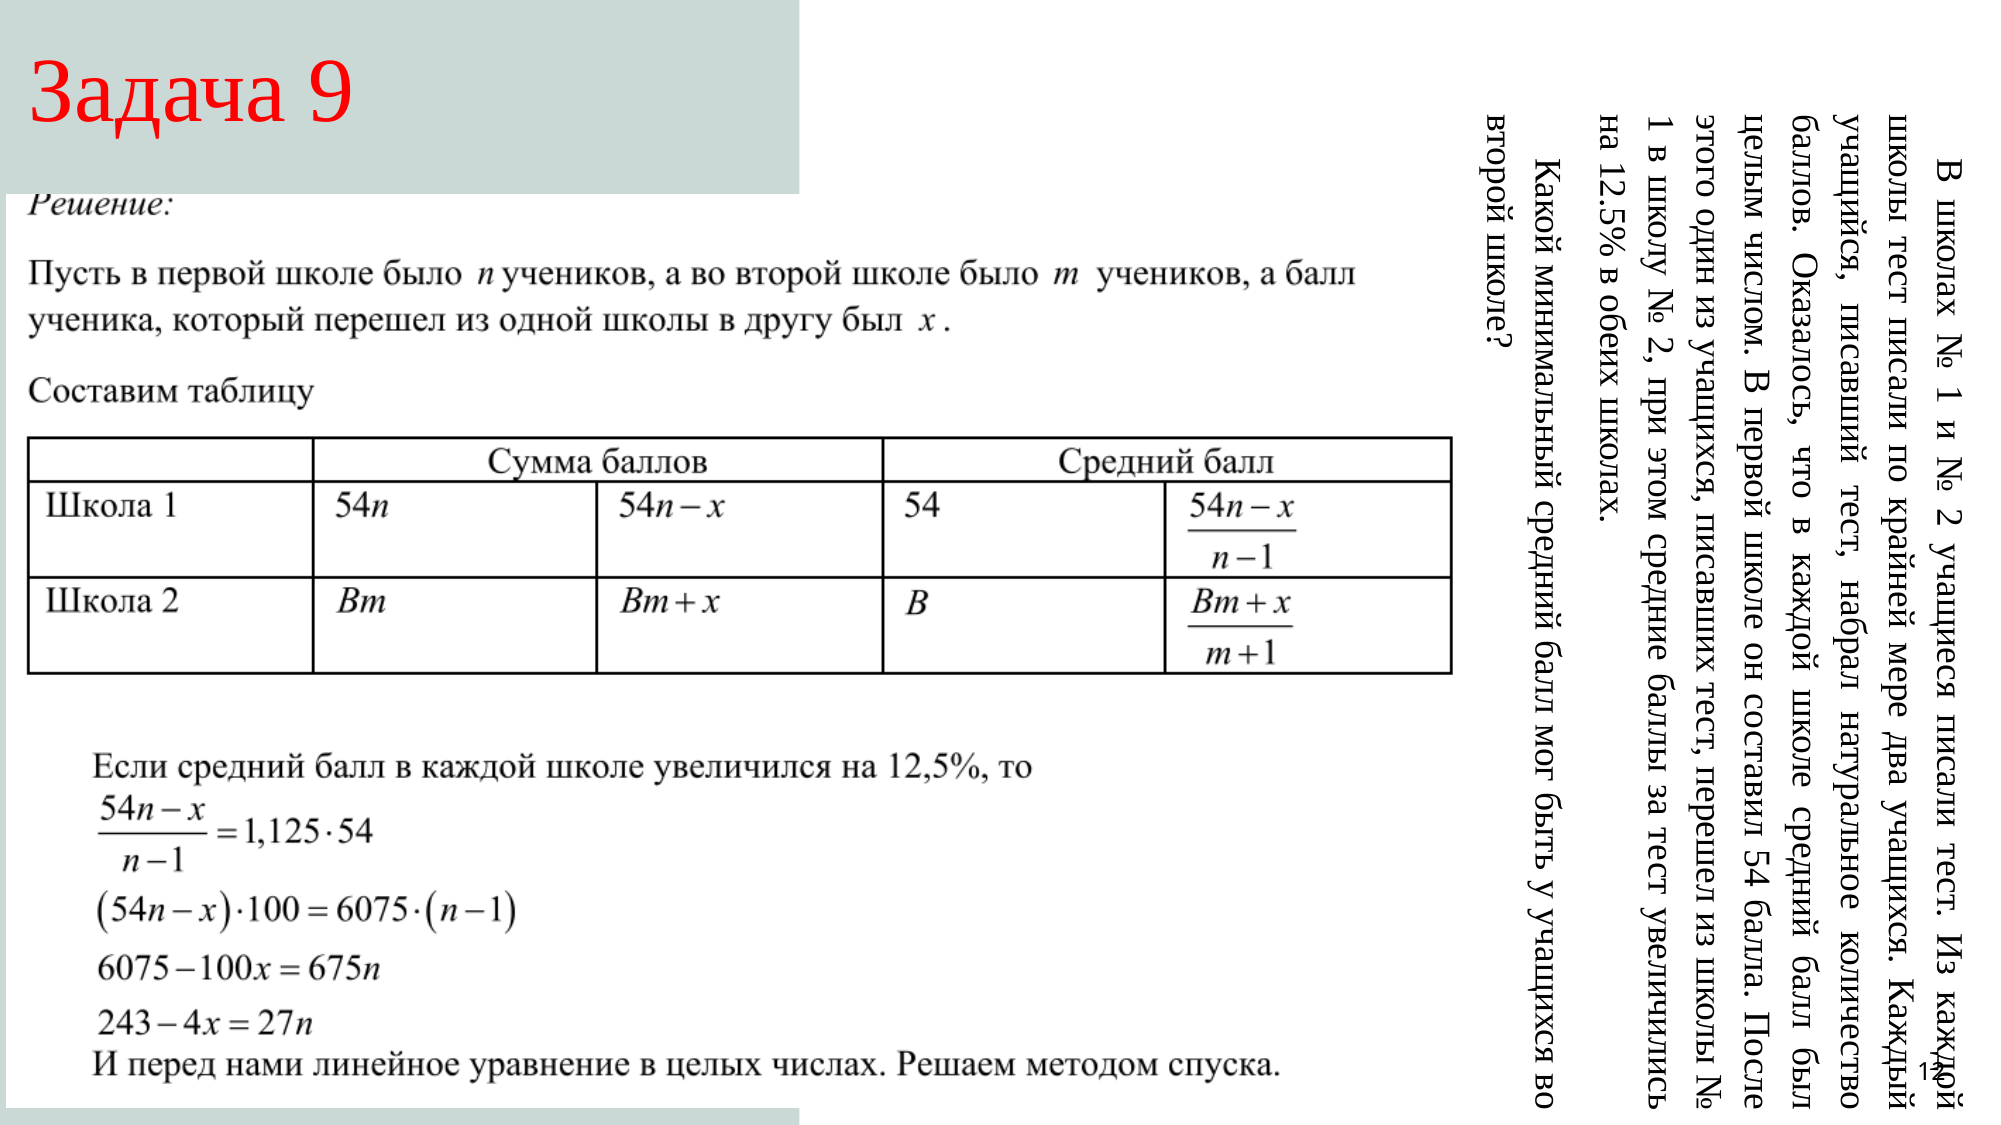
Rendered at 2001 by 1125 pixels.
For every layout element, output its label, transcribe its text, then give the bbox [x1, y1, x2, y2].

text_box Задача 9 [14, 22, 375, 147]
text_box В школах № 1 и № 2 учащиеся писали тест. Из каждой школы тест писали по крайней мере два учащихся. Каждый учащийся, писавший тест, набрал натуральное количество баллов. Оказалось, что в каждой школе средний балл был целым числом. В первой школе он составил 54 балла. После этого один из учащихся, писавших тест, перешел из школы № 1 в школу № 2, при этом средние баллы за тест увеличились на 12.5% в обеих школах. Какой минимальный средний балл мог быть у учащихся во второй школе? [1472, 99, 1986, 1125]
picture [6, 194, 1460, 1108]
